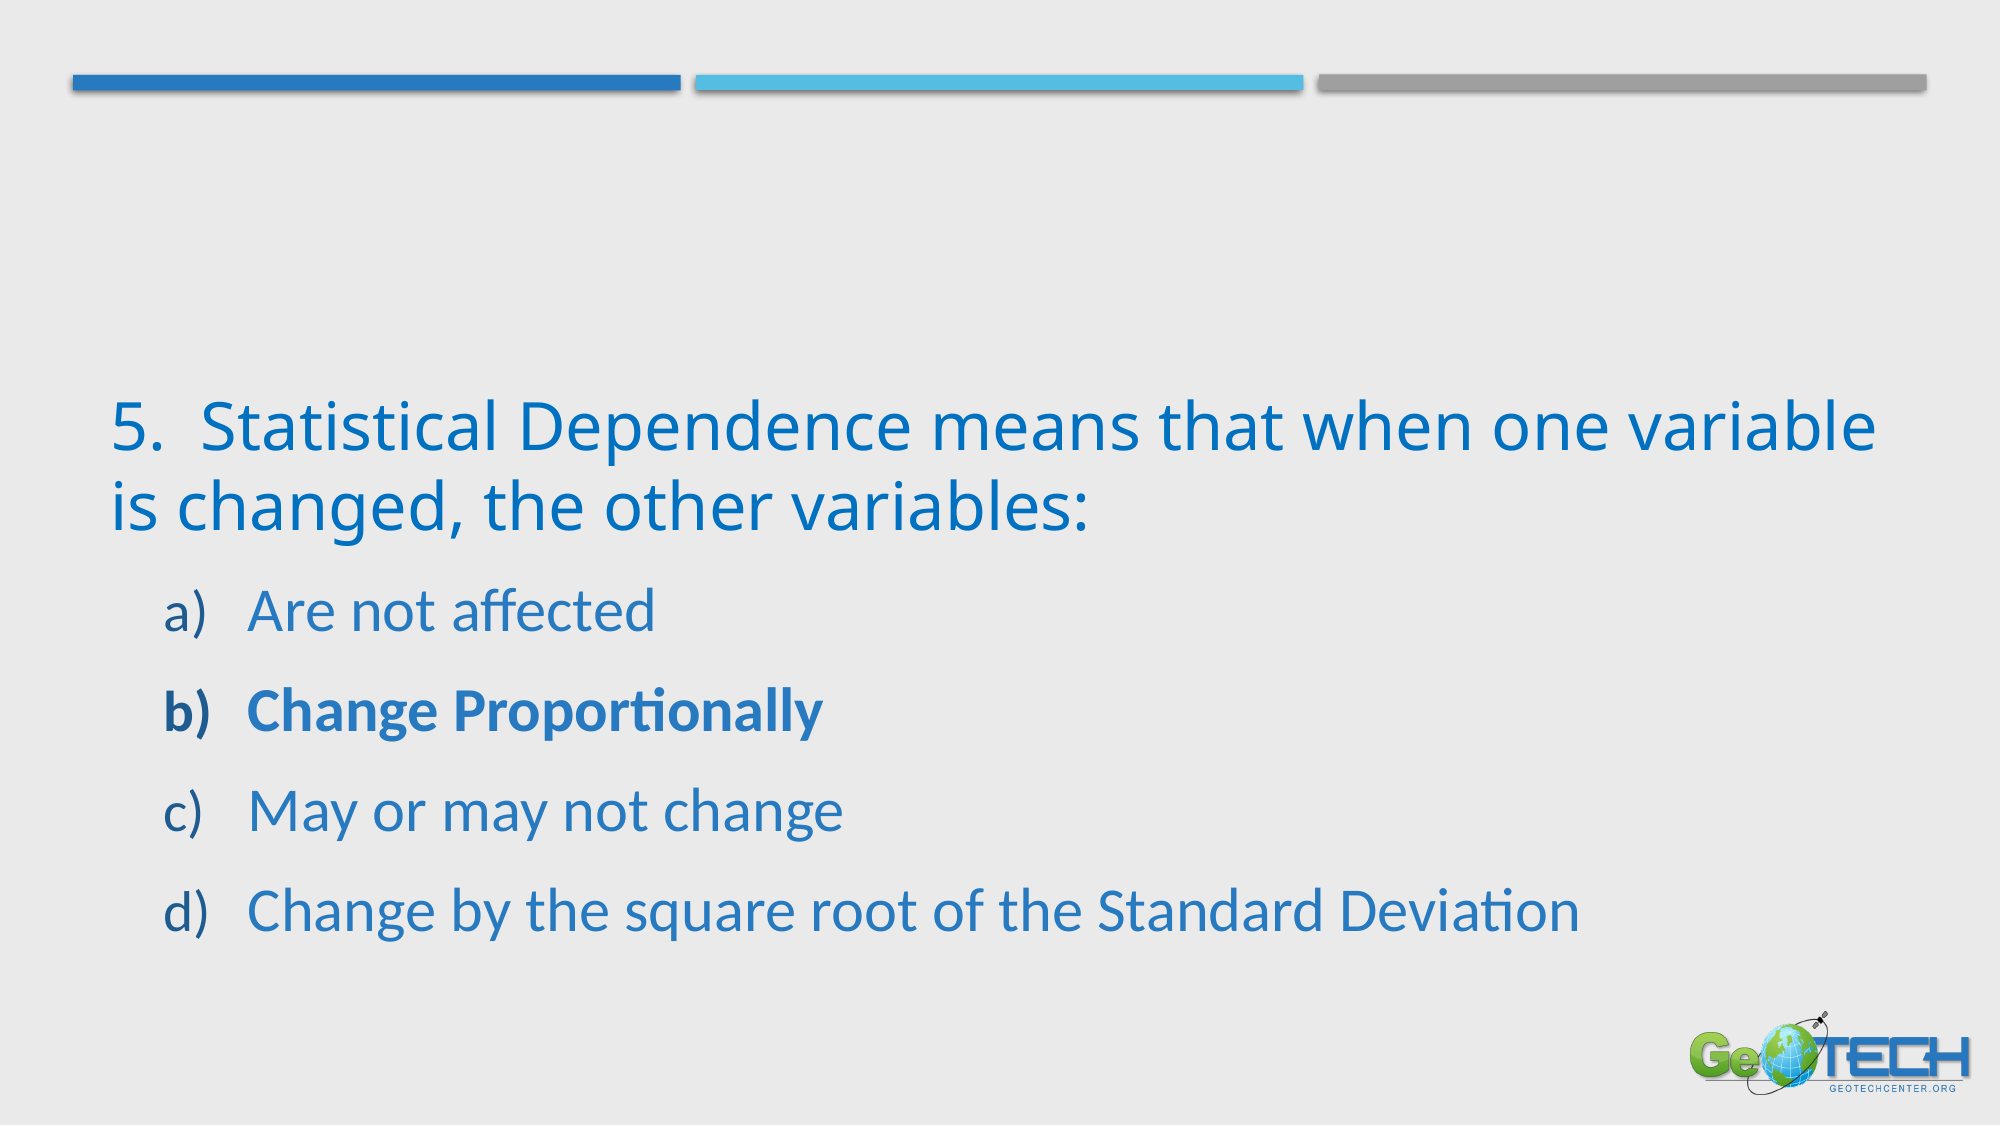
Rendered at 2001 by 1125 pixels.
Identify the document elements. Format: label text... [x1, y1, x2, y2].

picture [1688, 1011, 1973, 1095]
list 5. Statistical Dependence means that when one variable is changed, the other variables: Are not affected Change Proportionally May or may not change Change by the square root of the Standard Deviation [95, 362, 1905, 966]
